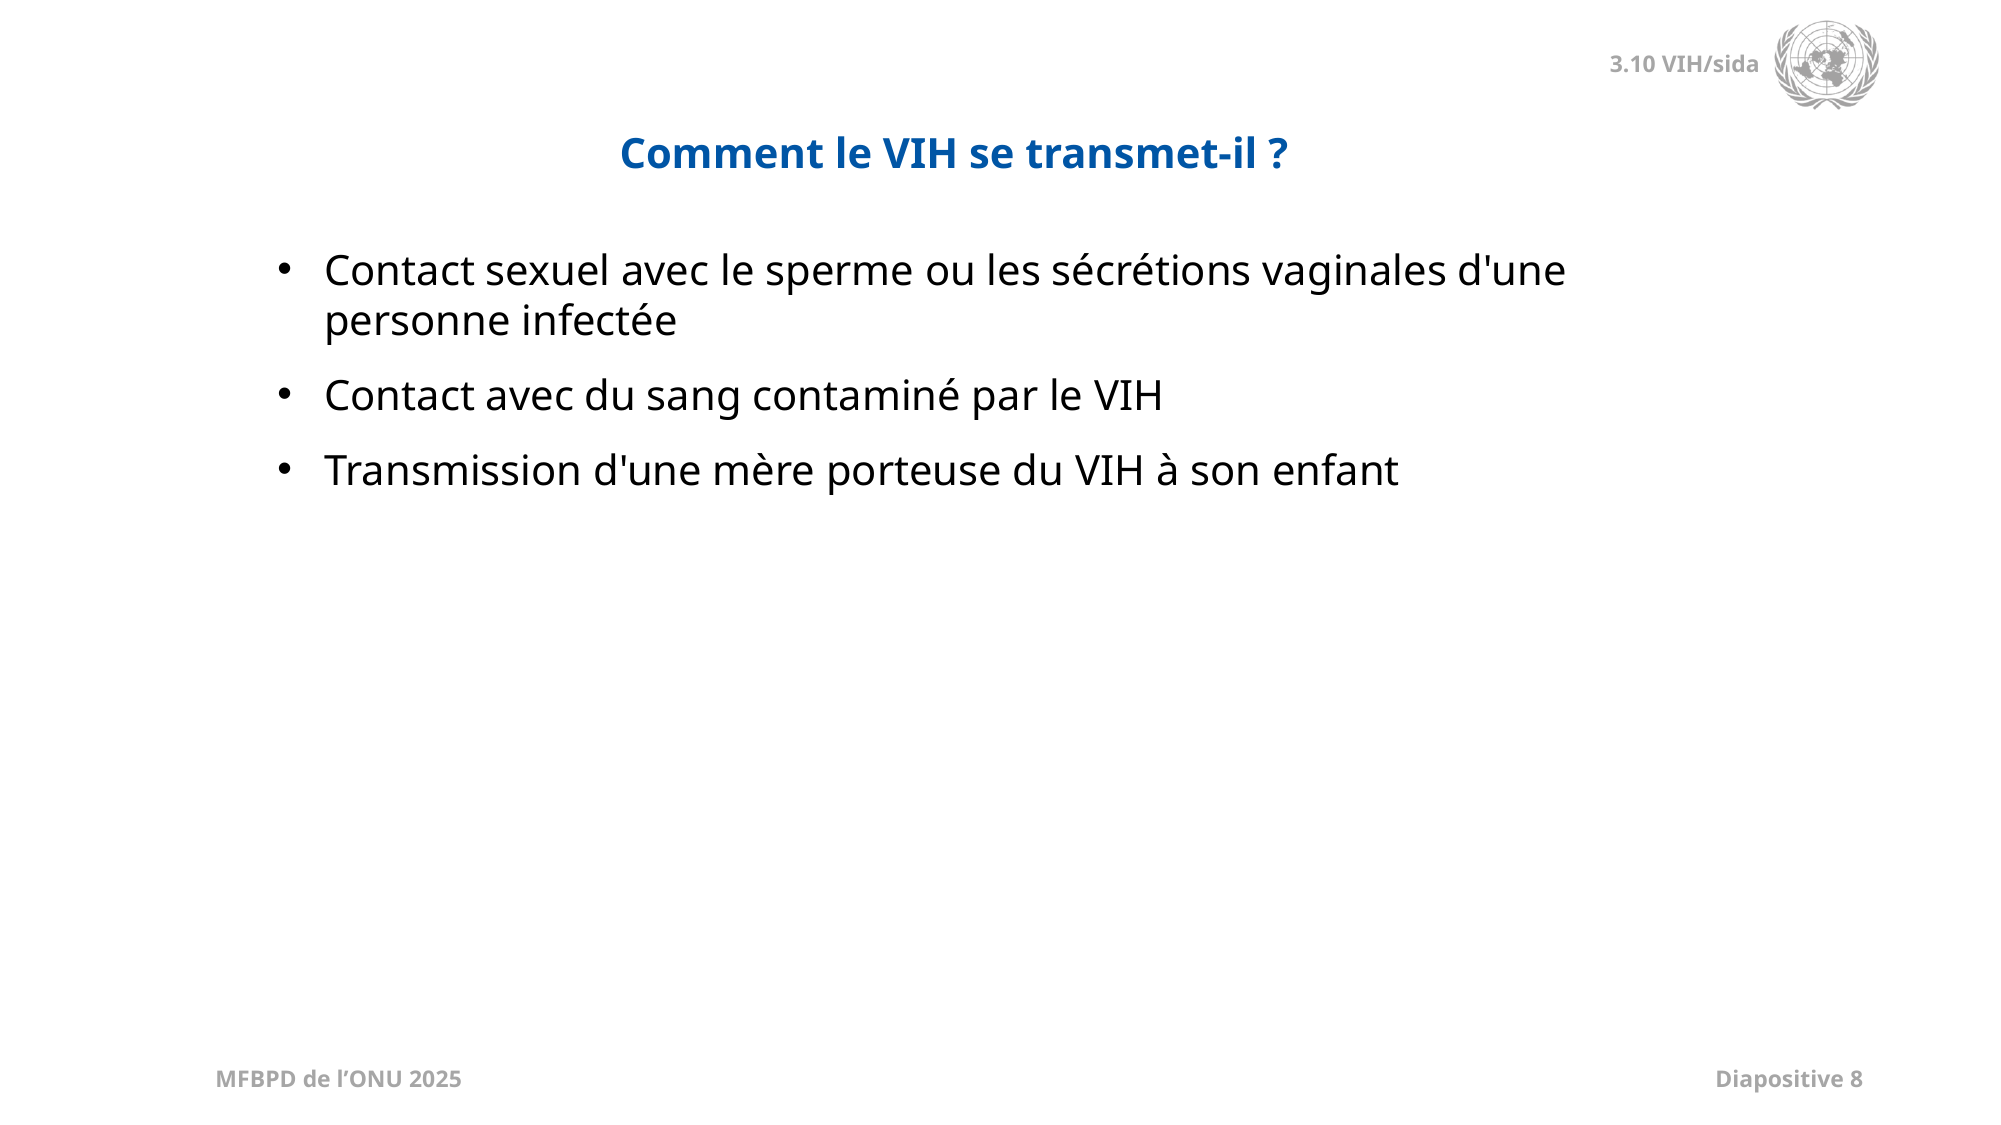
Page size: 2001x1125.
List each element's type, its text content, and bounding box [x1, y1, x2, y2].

text_box Contact sexuel avec le sperme ou les sécrétions vaginales d'une personne infectée Contact avec du sang contaminé par le VIH Transmission d'une mère porteuse du VIH à son enfant [262, 235, 1739, 501]
text_box Comment le VIH se transmet-il ? [158, 119, 1750, 185]
